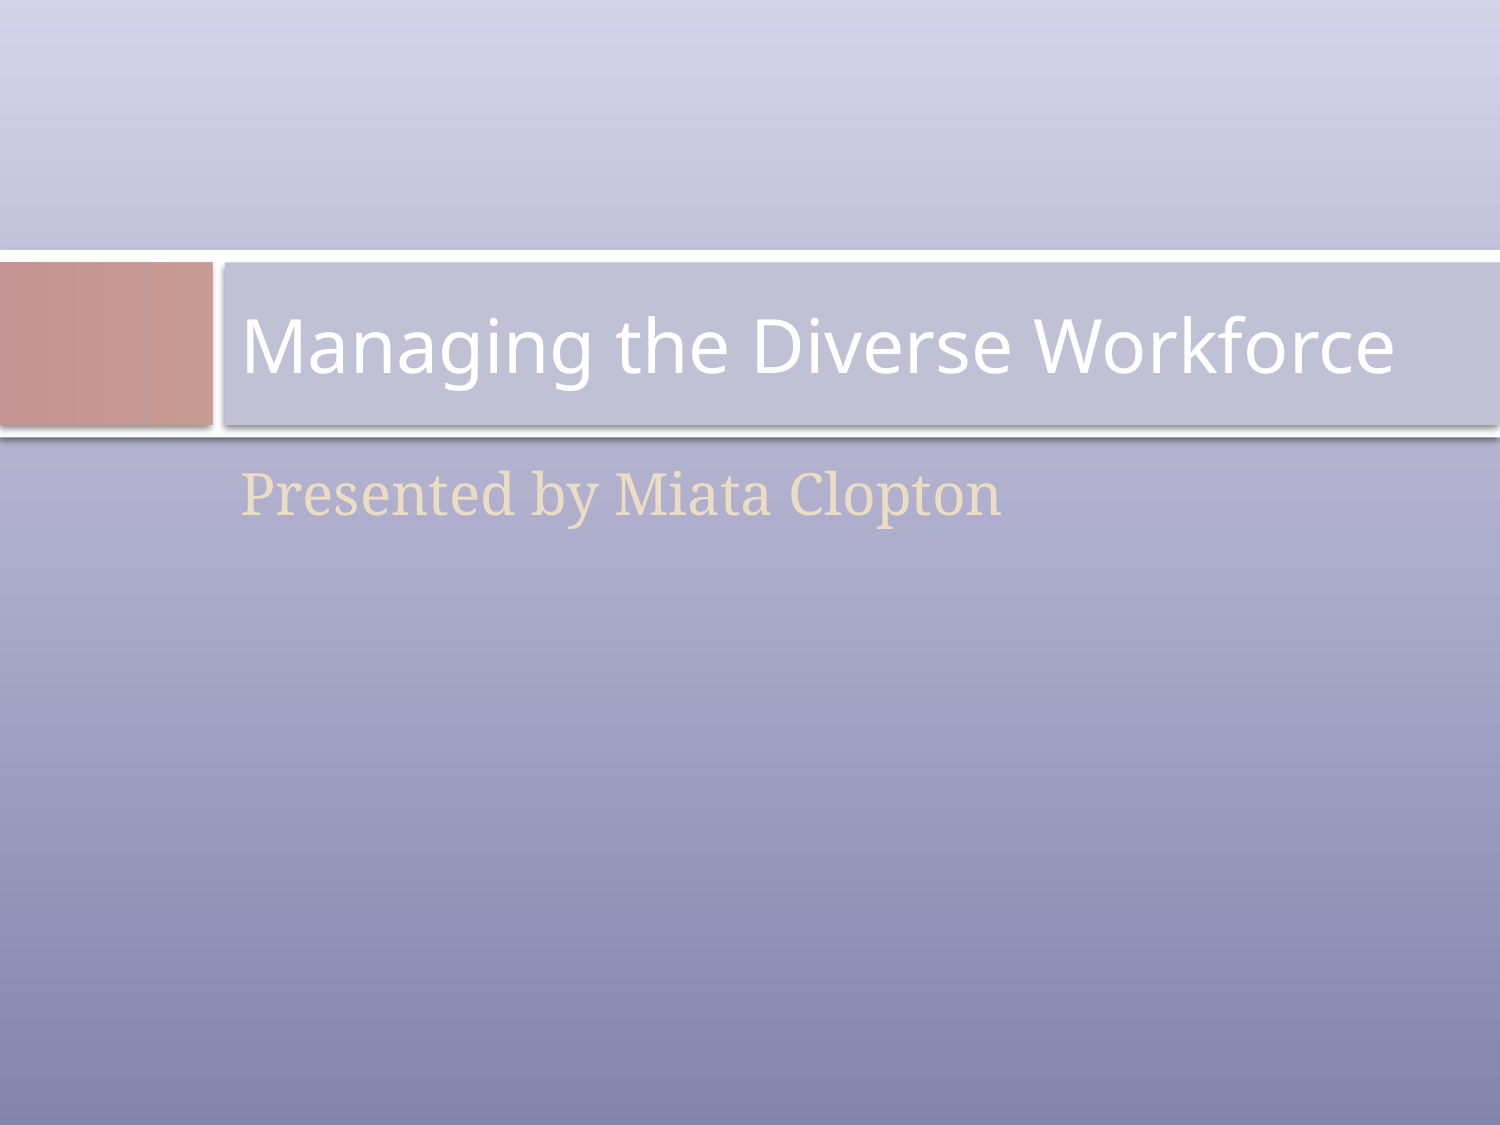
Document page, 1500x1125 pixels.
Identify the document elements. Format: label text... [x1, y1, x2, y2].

text_box [0, 261, 214, 426]
list Presented by Miata Clopton [224, 449, 1394, 725]
title Managing the Diverse Workforce [224, 262, 1476, 426]
